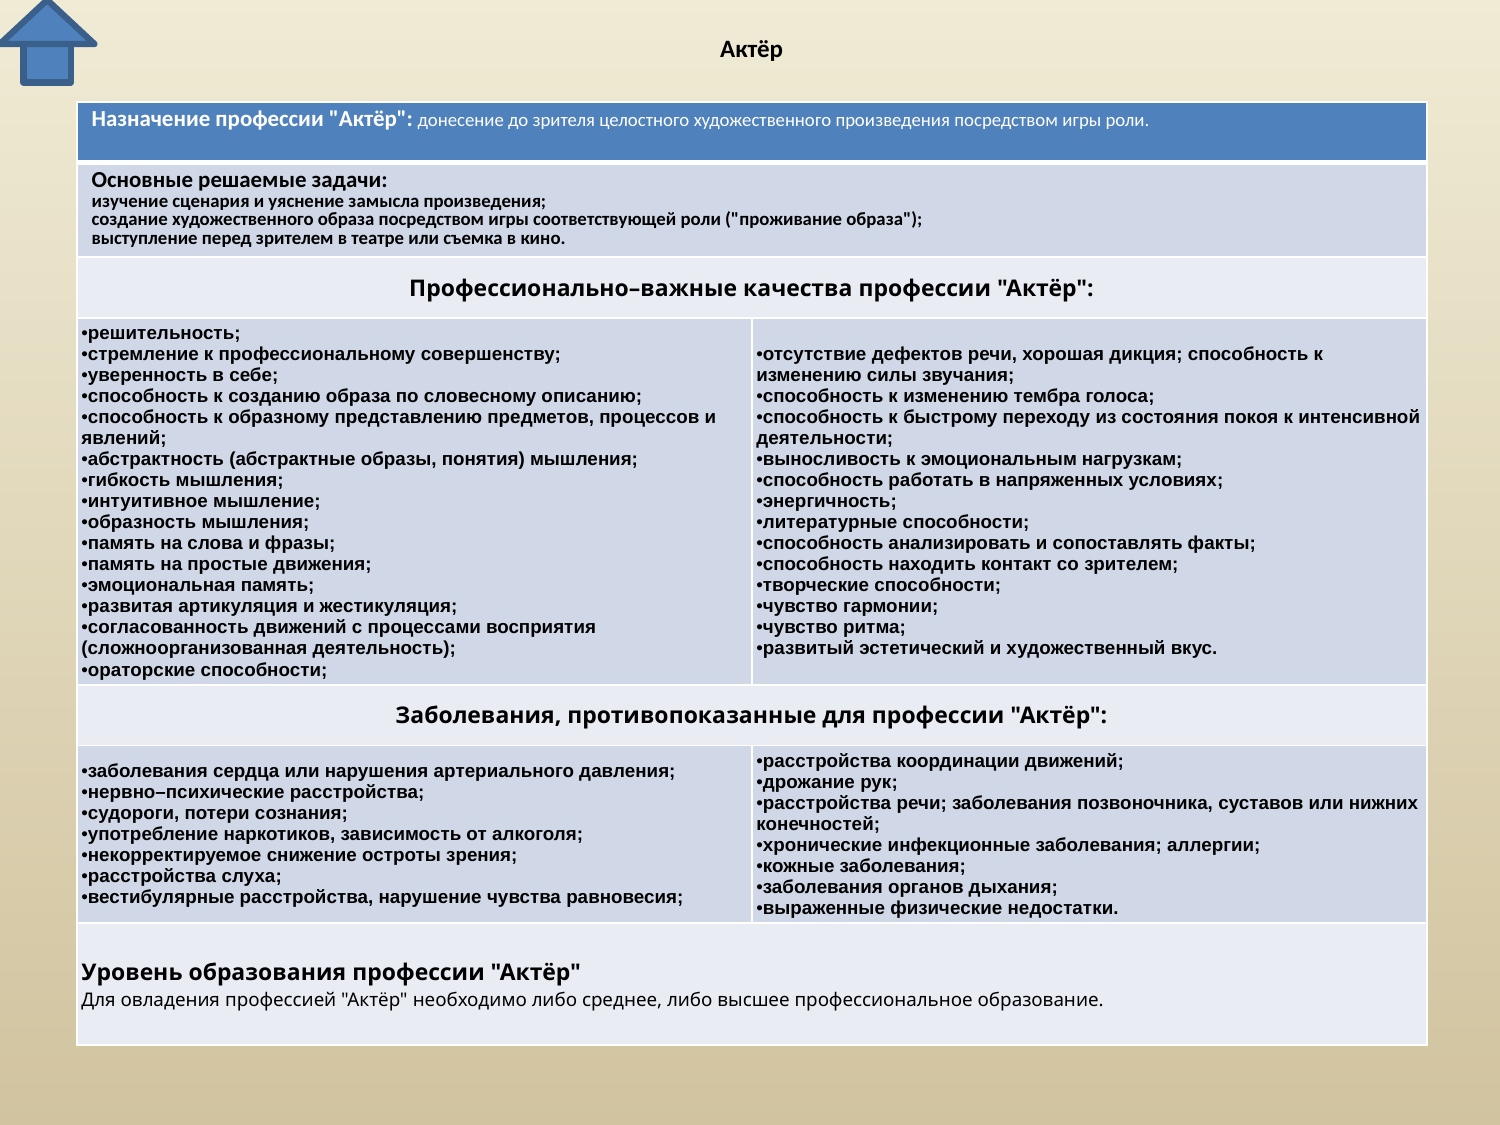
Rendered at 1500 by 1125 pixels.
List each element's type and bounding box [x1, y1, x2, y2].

table_cell [78, 686, 1426, 745]
table_cell [78, 746, 751, 922]
table_cell [753, 319, 1426, 684]
table_header [78, 103, 1426, 160]
title [76, 0, 1427, 96]
table_cell [78, 165, 1426, 256]
table_cell [753, 746, 1426, 922]
table_cell [78, 319, 751, 684]
table_cell [78, 258, 1426, 317]
text_box [0, 0, 94, 82]
table_cell [78, 924, 1426, 1044]
